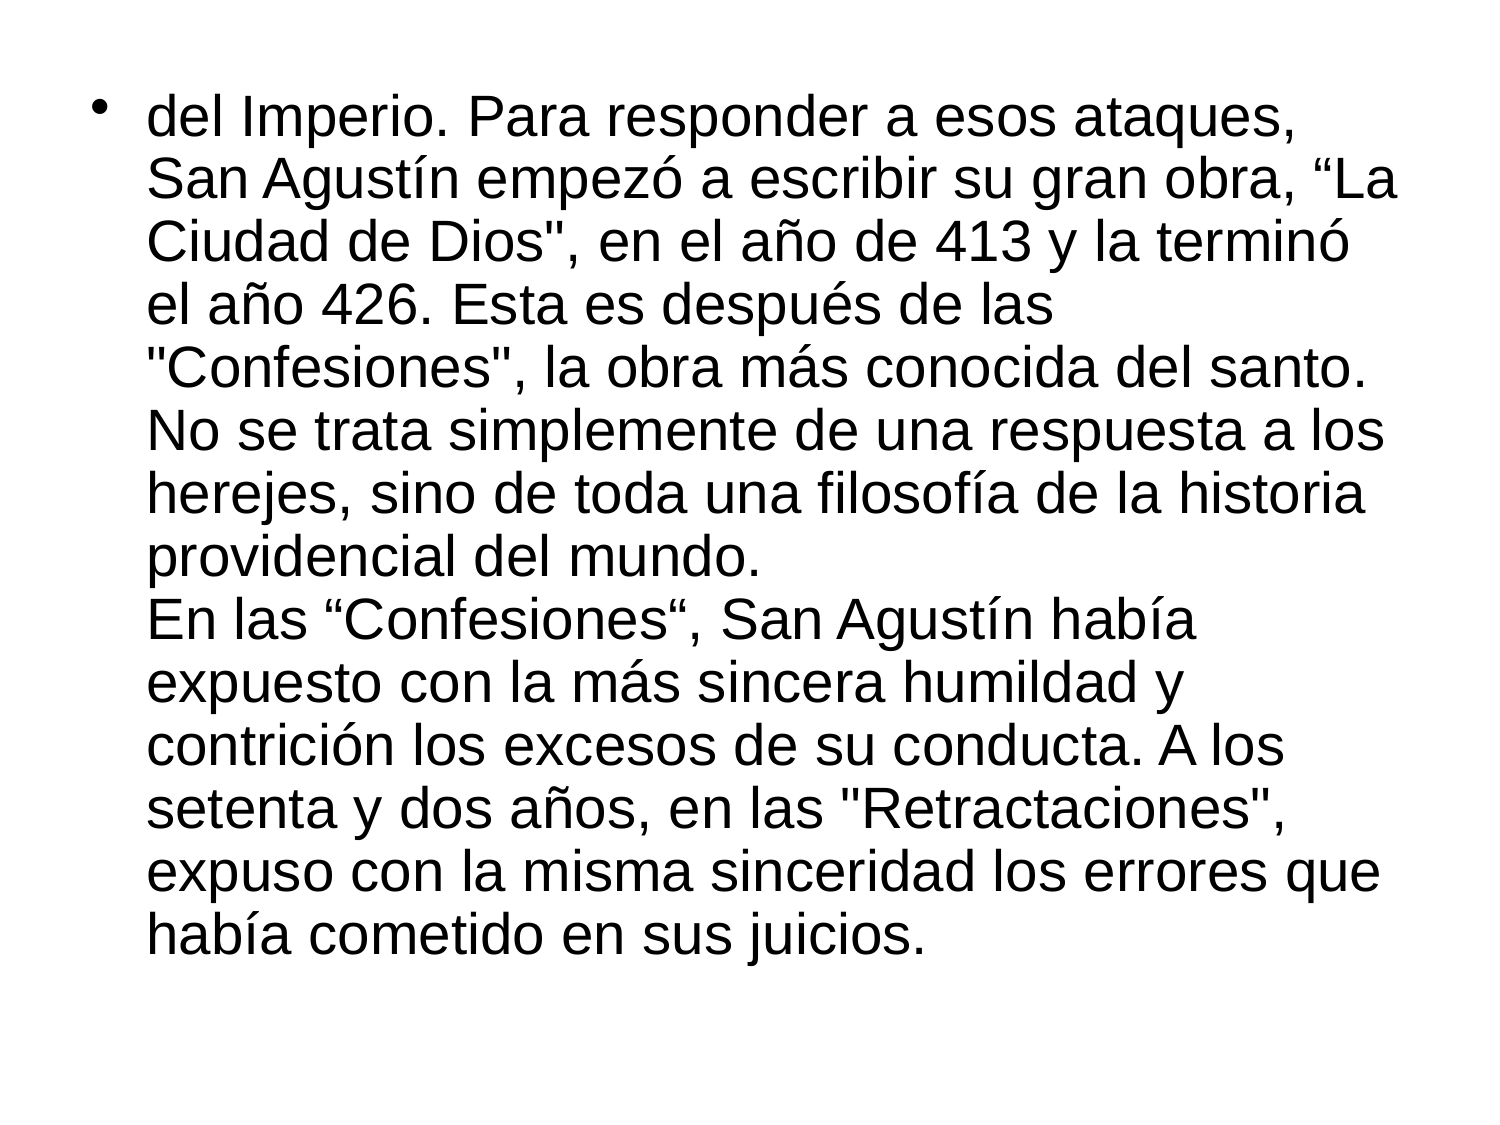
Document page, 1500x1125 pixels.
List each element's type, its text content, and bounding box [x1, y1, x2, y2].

list del Imperio. Para responder a esos ataques, San Agustín empezó a escribir su gran obra, “La Ciudad de Dios", en el año de 413 y la terminó el año 426. Esta es después de las "Confesiones", la obra más conocida del santo. No se trata simplemente de una respuesta a los herejes, sino de toda una filosofía de la historia providencial del mundo. En las “Confesiones“, San Agustín había expuesto con la más sincera humildad y contrición los excesos de su conducta. A los setenta y dos años, en las "Retractaciones", expuso con la misma sinceridad los errores que había cometido en sus juicios. [74, 77, 1426, 1048]
